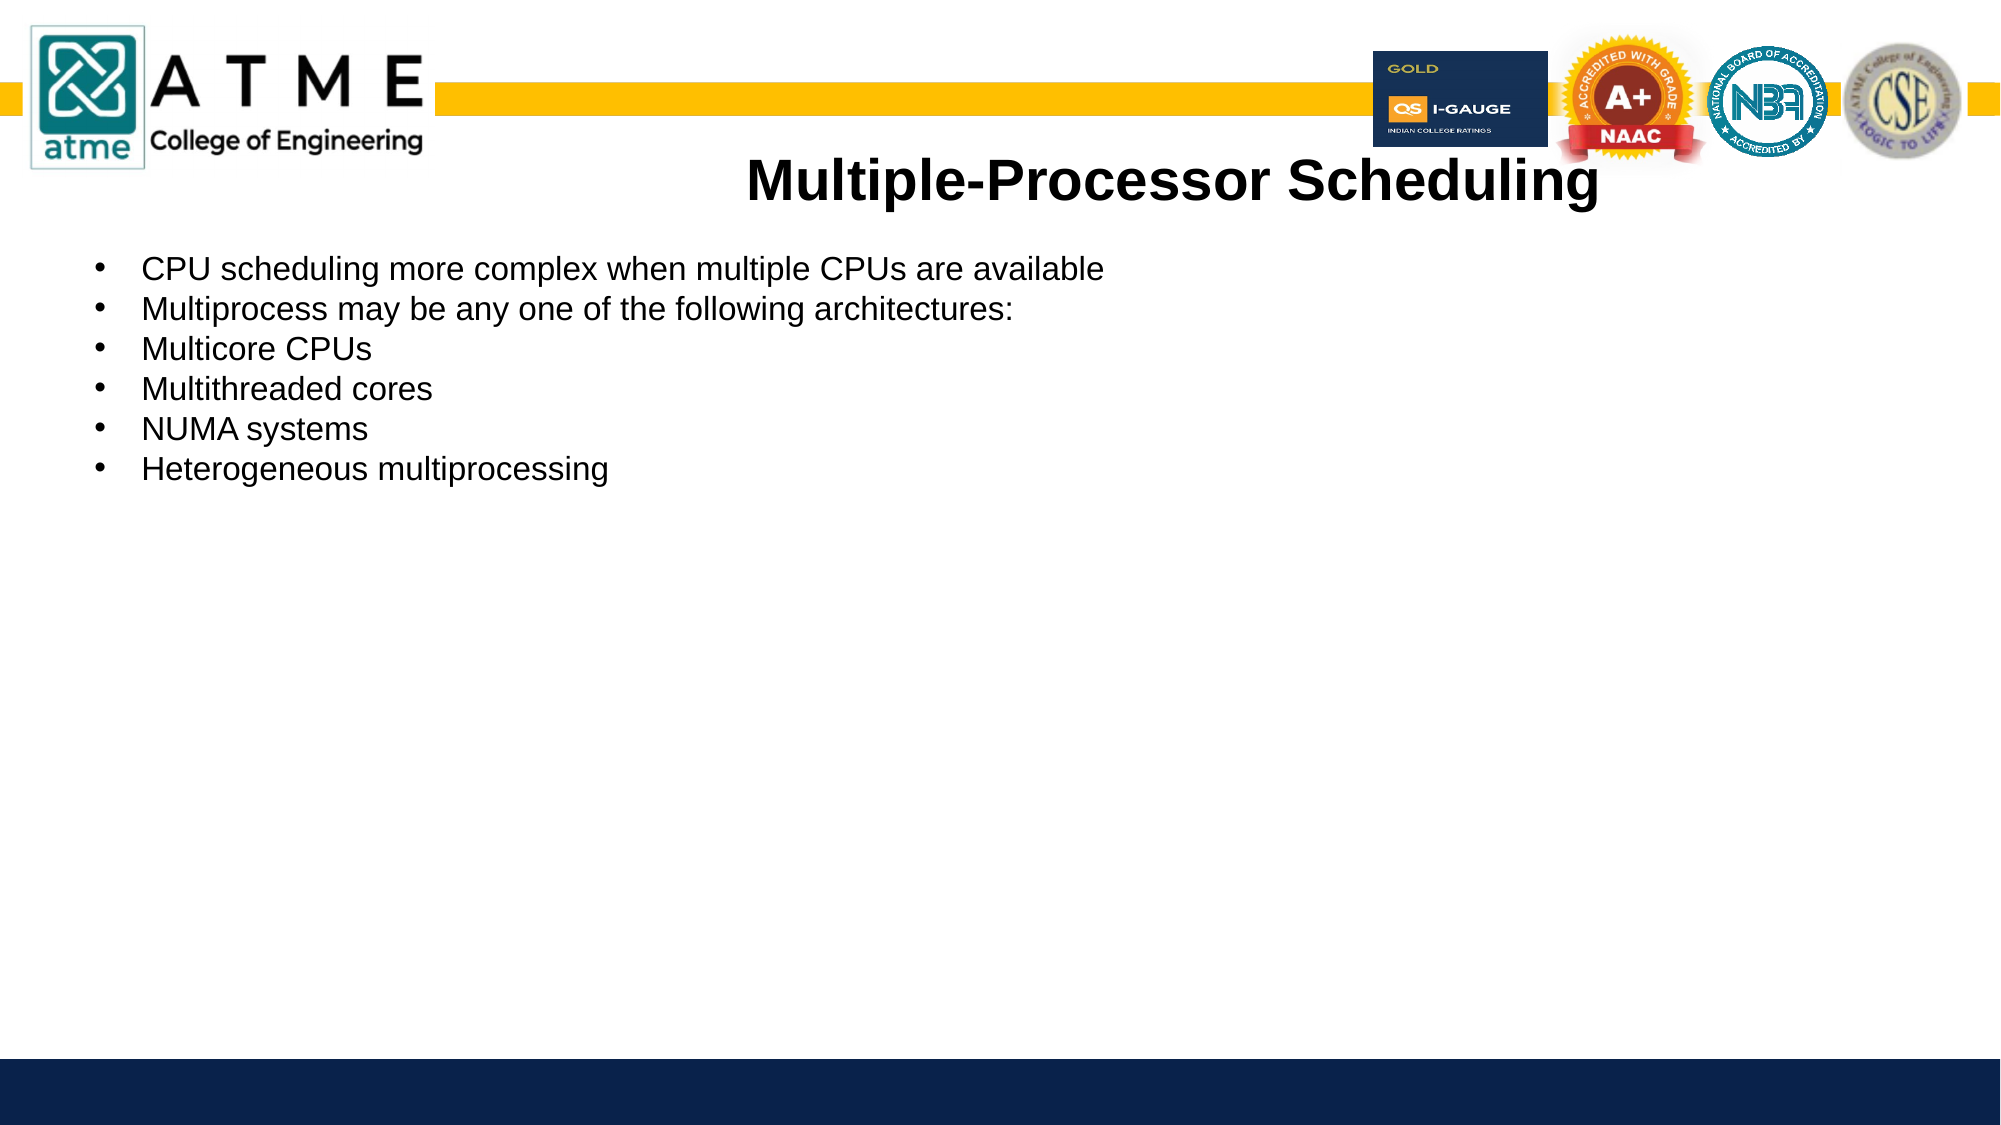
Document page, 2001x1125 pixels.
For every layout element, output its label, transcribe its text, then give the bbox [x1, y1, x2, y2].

picture [1840, 26, 1968, 176]
text_box Multiple-Processor Scheduling [732, 135, 1617, 220]
text_box CPU scheduling more complex when multiple CPUs are available Multiprocess may be any one of the following architectures: Multicore CPUs Multithreaded cores NUMA systems Heterogeneous multiprocessing [79, 239, 1122, 495]
picture [22, 15, 435, 178]
picture [1373, 20, 1828, 180]
picture [0, 1059, 2001, 1125]
